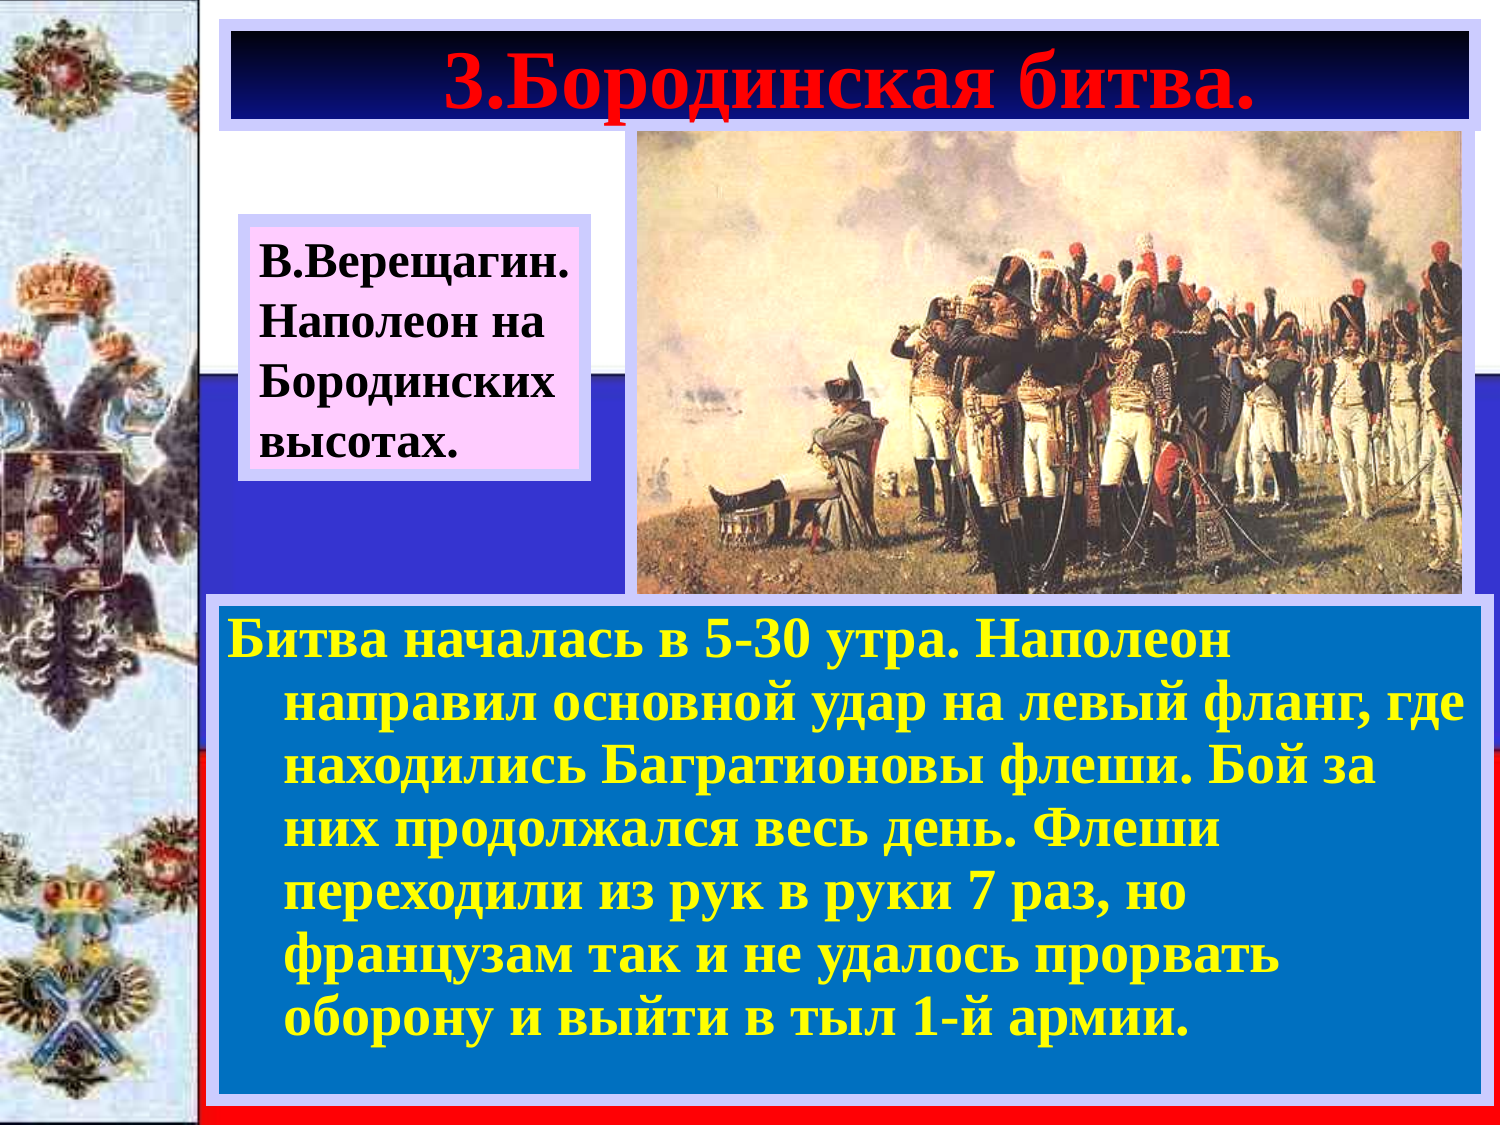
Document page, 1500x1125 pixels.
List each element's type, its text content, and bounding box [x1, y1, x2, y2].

list Битва началась в 5-30 утра. Наполеон направил основной удар на левый фланг, где находились Багратионовы флеши. Бой за них продолжался весь день. Флеши переходили из рук в руки 7 раз, но французам так и не удалось прорвать оборону и выйти в тыл 1-й армии. [212, 599, 1488, 1101]
picture [0, 0, 1500, 1125]
text_box В.Верещагин. Наполеон на Бородинских высотах. [244, 220, 586, 475]
title 3.Бородинская битва. [224, 24, 1476, 126]
